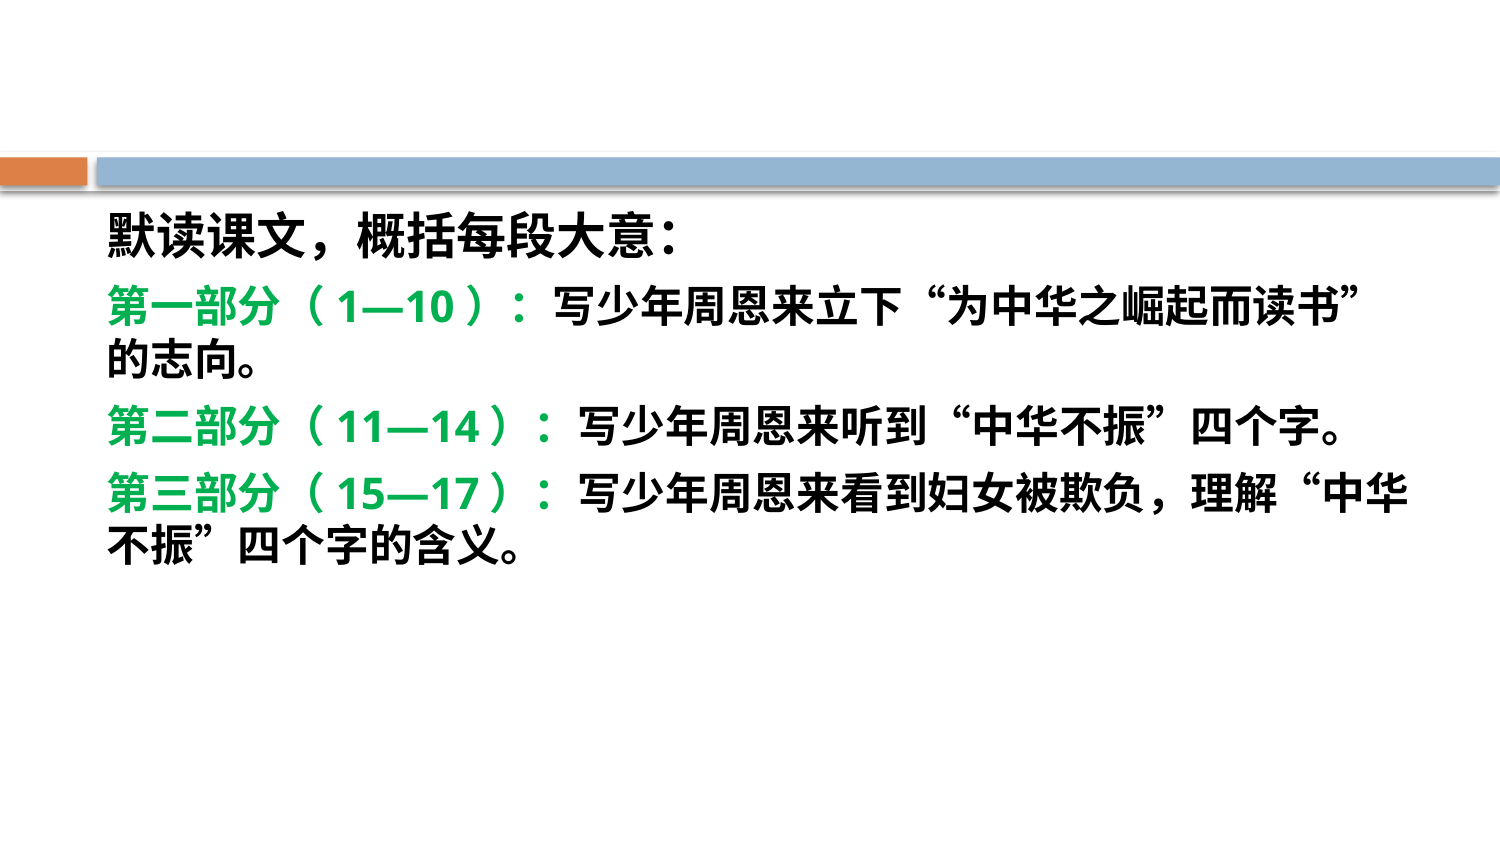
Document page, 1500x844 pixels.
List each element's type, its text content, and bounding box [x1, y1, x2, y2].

list 默读课文，概括每段大意： 第一部分（1—10）：写少年周恩来立下“为中华之崛起而读书”的志向。 第二部分（11—14）：写少年周恩来听到“中华不振”四个字。 第三部分（15—17）：写少年周恩来看到妇女被欺负，理解“中华不振”四个字的含义。 [91, 196, 1430, 750]
